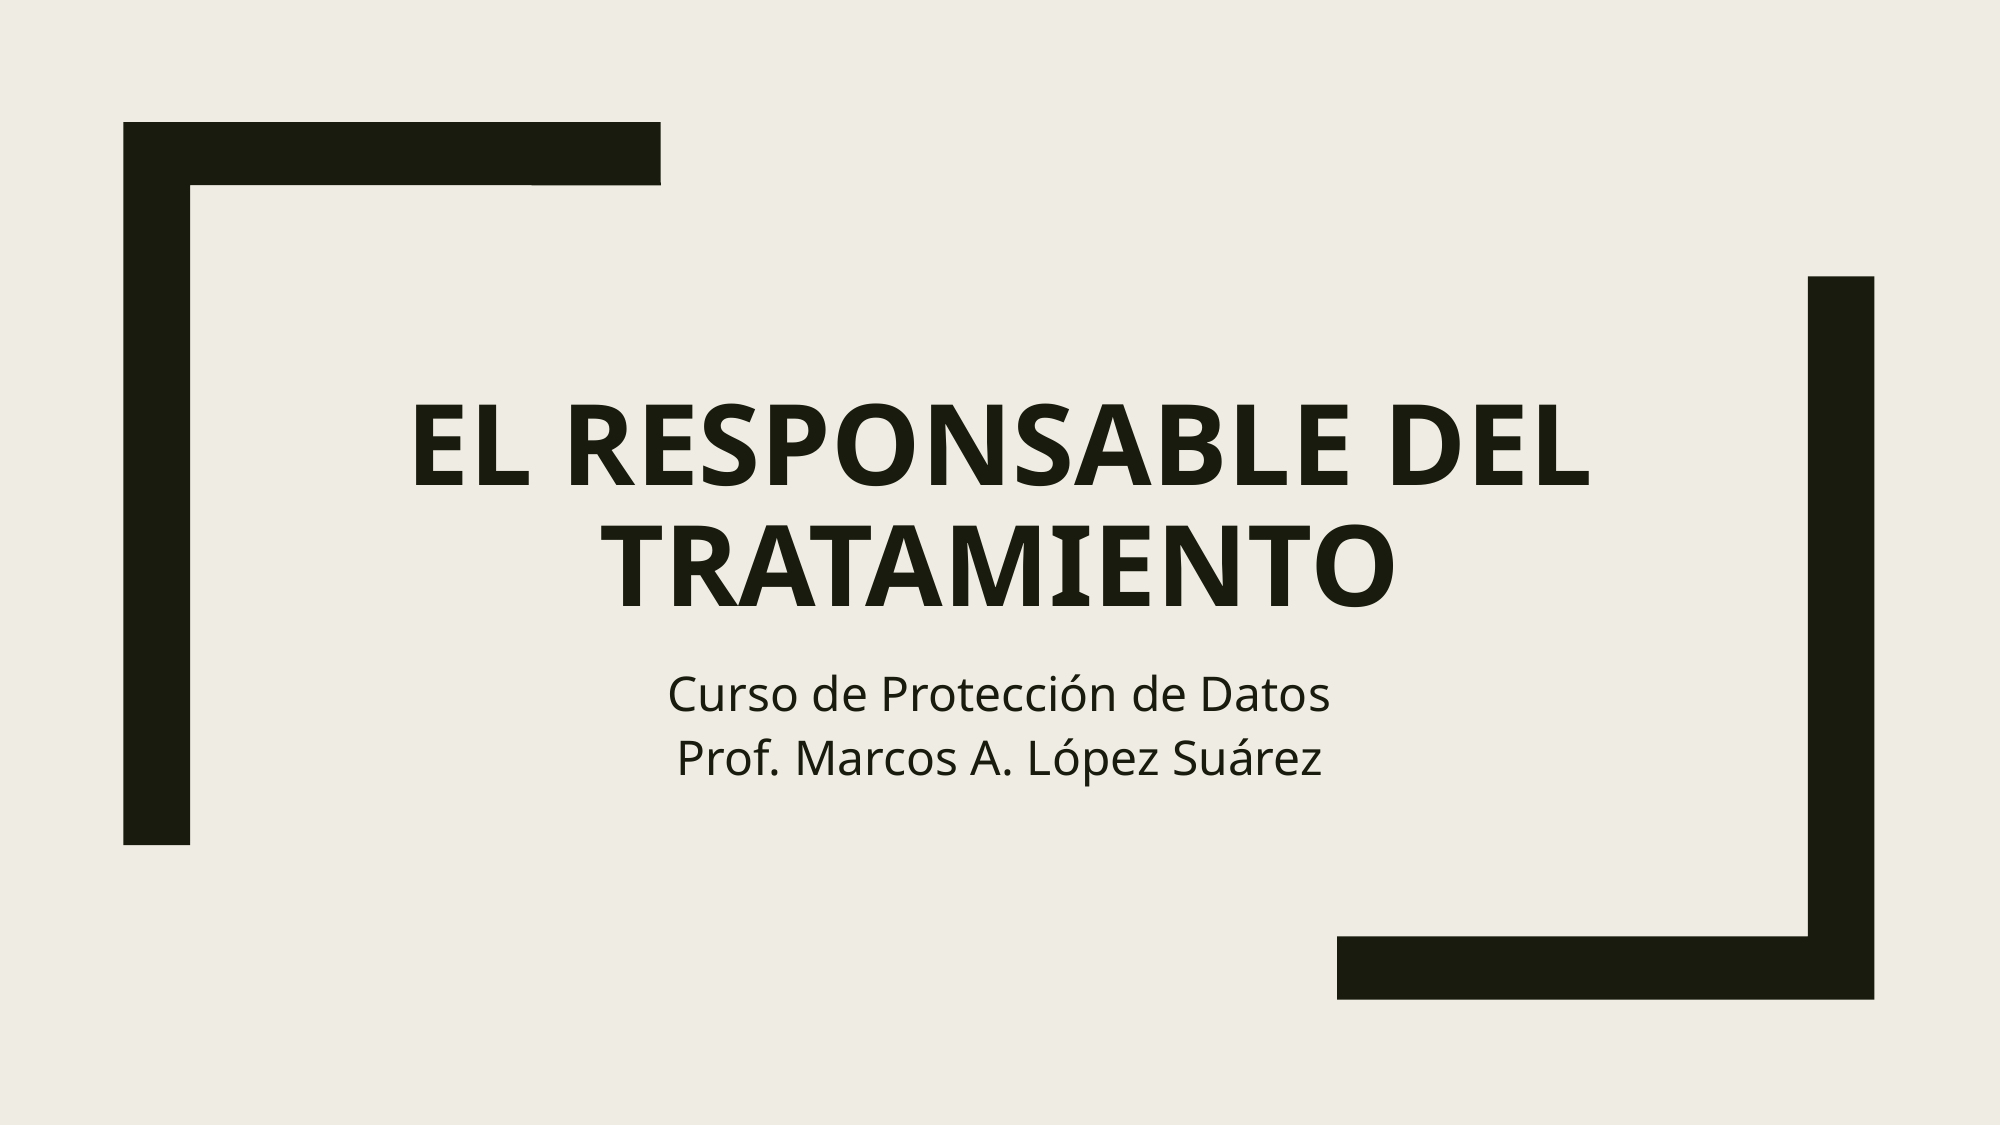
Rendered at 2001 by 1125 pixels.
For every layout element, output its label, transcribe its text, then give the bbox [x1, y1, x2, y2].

subtitle Curso de Protección de Datos Prof. Marcos A. López Suárez [439, 649, 1561, 828]
title EL RESPONSABLE DEL TRATAMIENTO [314, 293, 1686, 638]
